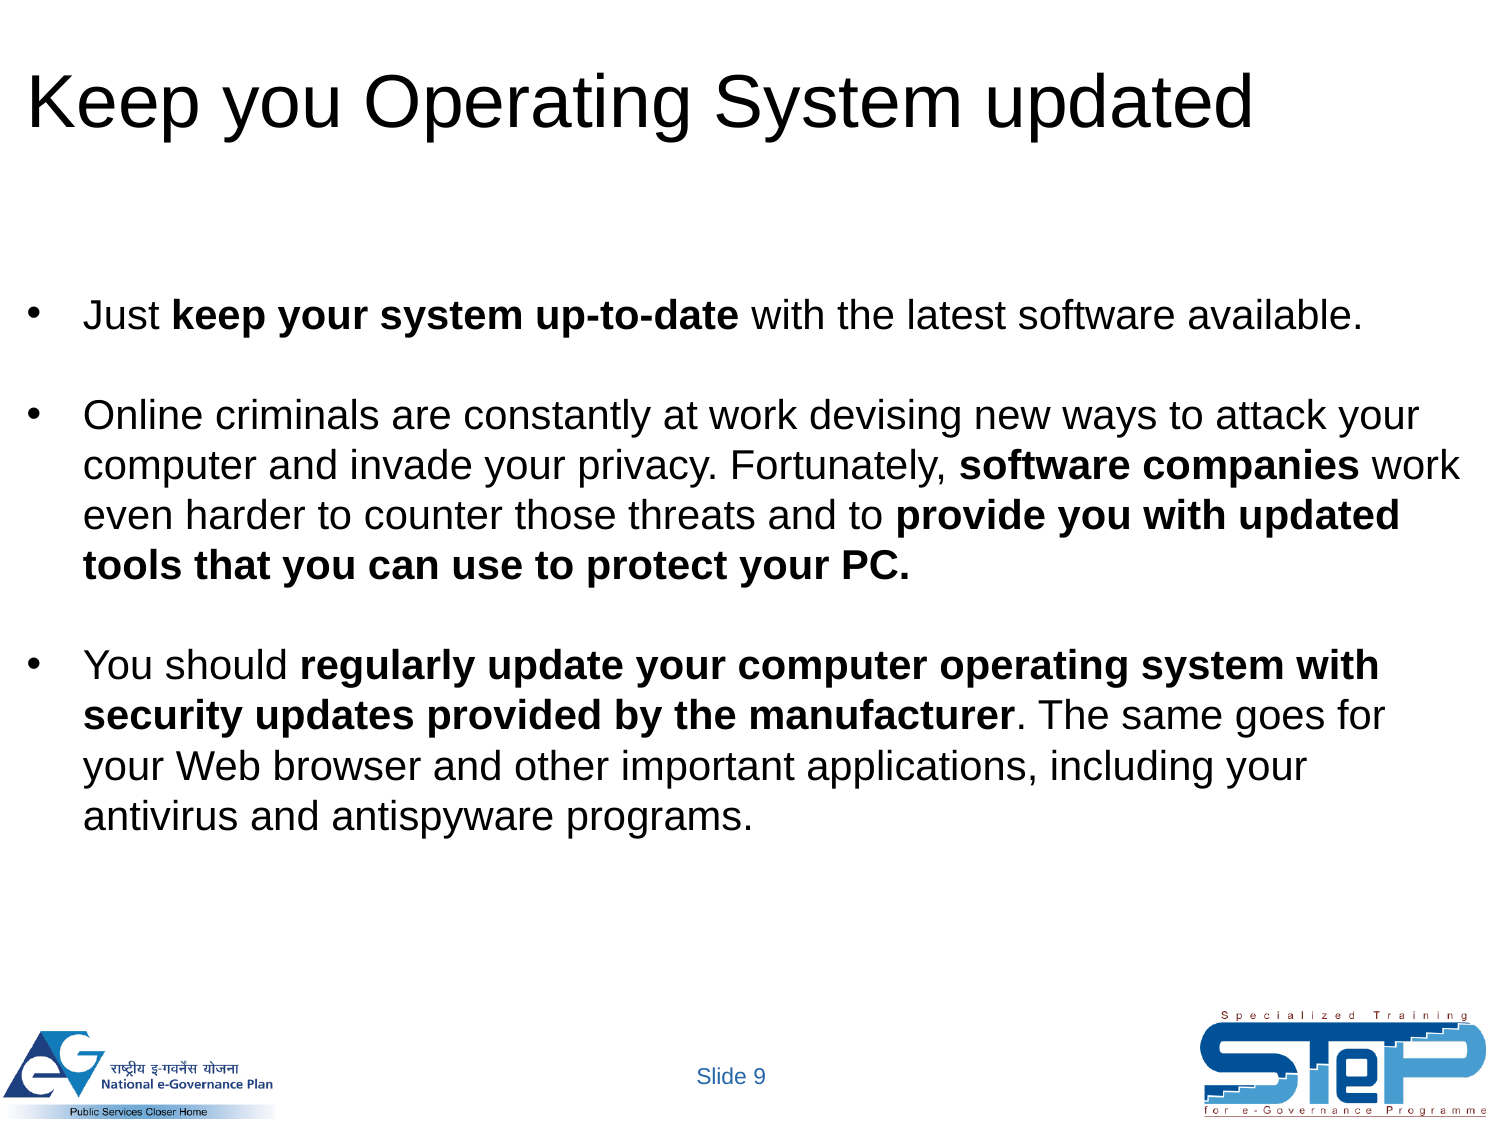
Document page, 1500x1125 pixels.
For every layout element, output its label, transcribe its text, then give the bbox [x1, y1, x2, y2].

picture [1200, 1011, 1486, 1117]
picture [2, 1031, 275, 1119]
subtitle Just keep your system up-to-date with the latest software available. Online criminals are constantly at work devising new ways to attack your computer and invade your privacy. Fortunately, software companies work even harder to counter those threats and to provide you with updated tools that you can use to protect your PC. You should regularly update your computer operating system with security updates provided by the manufacturer. The same goes for your Web browser and other important applications, including your antivirus and antispyware programs. [26, 287, 1471, 914]
text_box Keep you Operating System updated [26, 52, 1471, 188]
